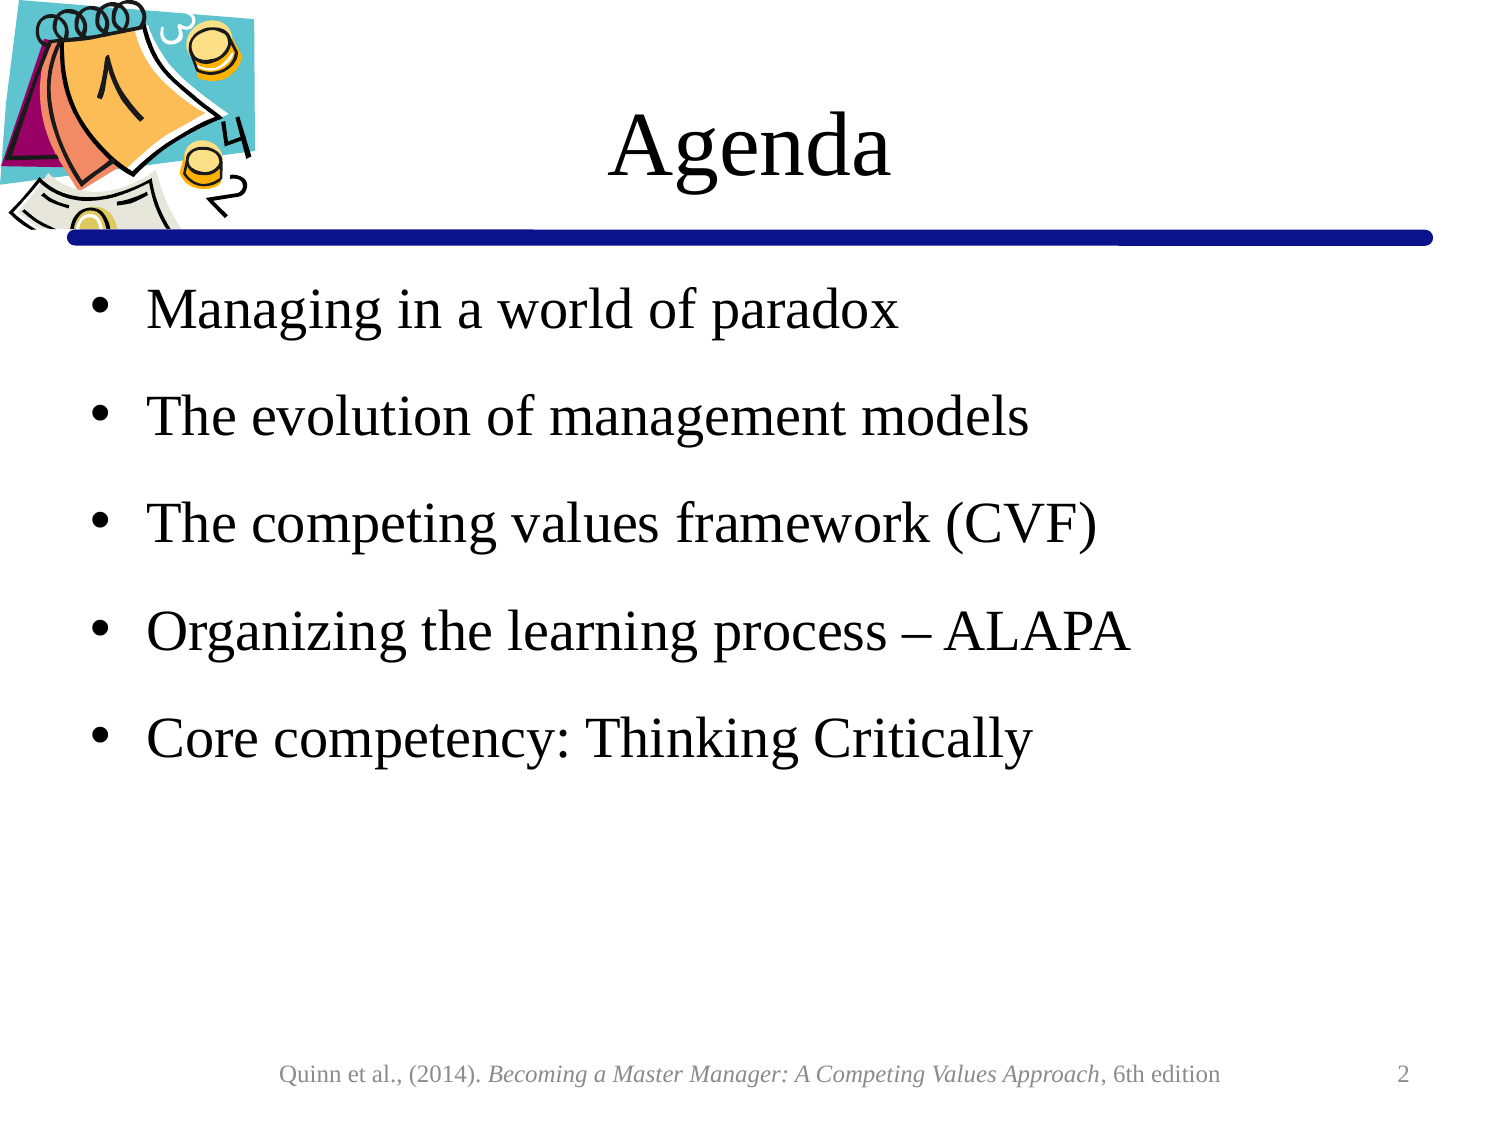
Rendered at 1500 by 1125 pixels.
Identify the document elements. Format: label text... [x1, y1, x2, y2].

list Managing in a world of paradox The evolution of management models The competing values framework (CVF) Organizing the learning process – ALAPA Core competency: Thinking Critically [75, 262, 1425, 1005]
slide_number 2 [1350, 1042, 1425, 1103]
title Agenda [262, 45, 1425, 233]
picture [0, 0, 258, 233]
footer Quinn et al., (2014). Becoming a Master Manager: A Competing Values Approach, 6th edition [150, 1042, 1350, 1103]
